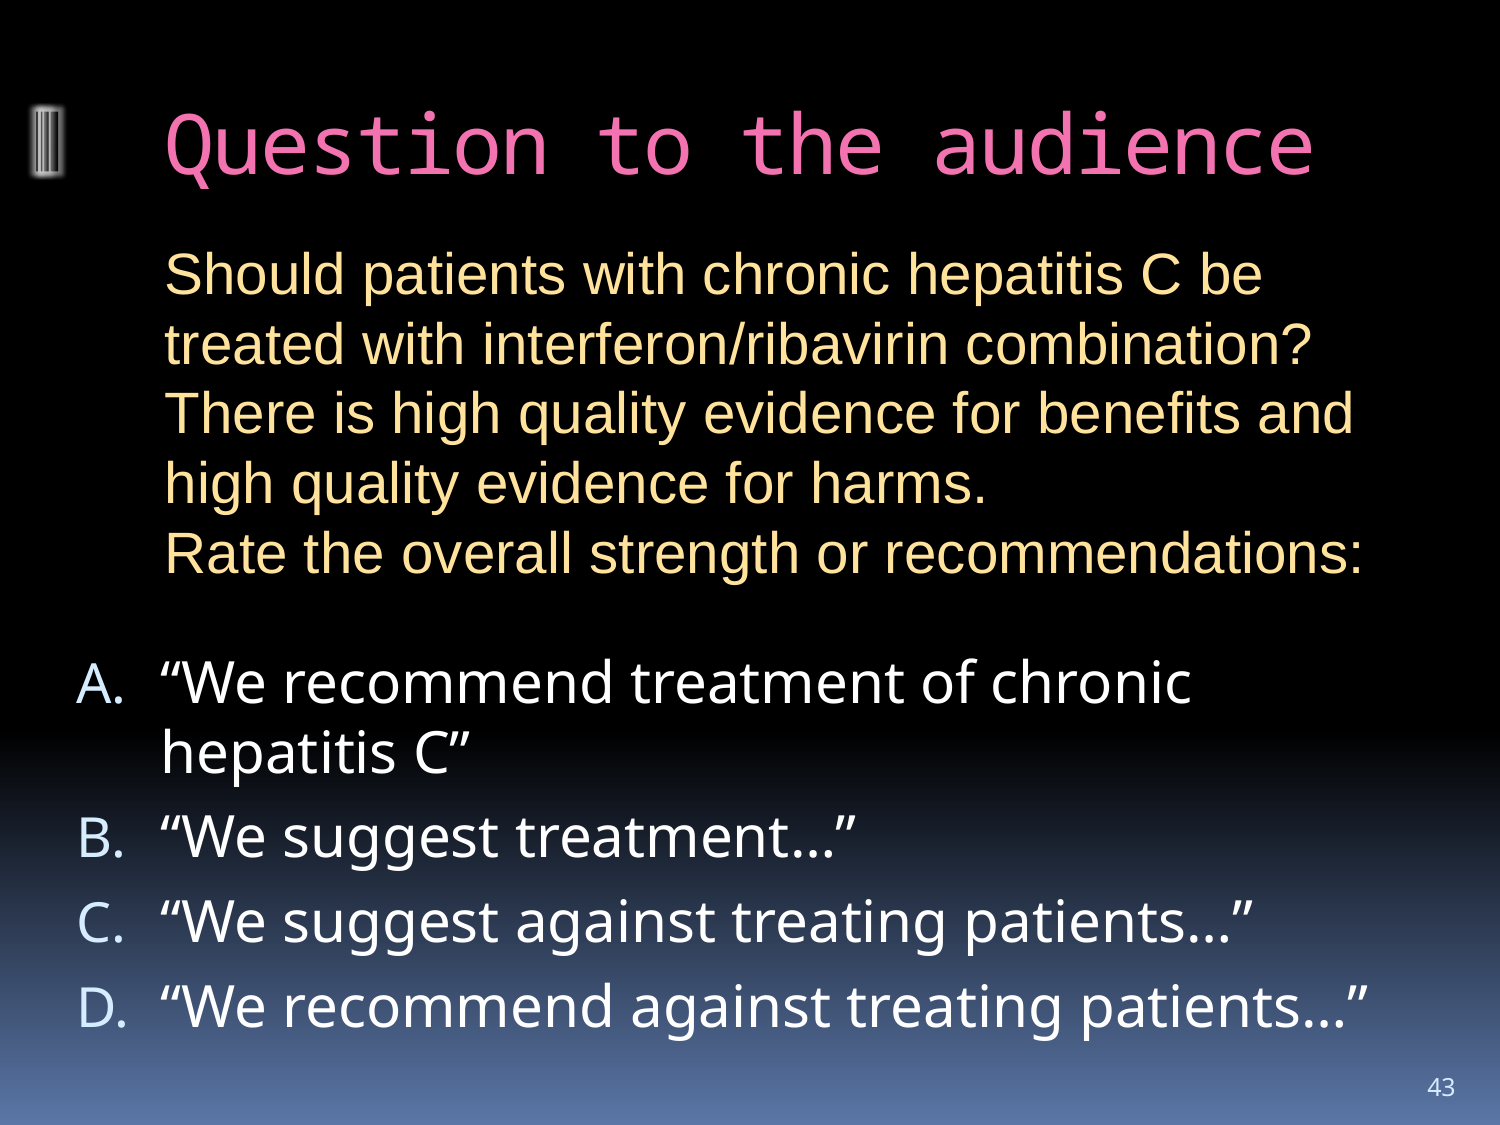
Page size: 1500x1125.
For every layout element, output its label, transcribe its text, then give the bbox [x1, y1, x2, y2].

text_box Should patients with chronic hepatitis C be treated with interferon/ribavirin combination? There is high quality evidence for benefits and high quality evidence for harms. Rate the overall strength or recommendations: [150, 228, 1475, 593]
title Question to the audience [150, 84, 1425, 228]
list “We recommend treatment of chronic hepatitis C” “We suggest treatment…” “We suggest against treating patients…” “We recommend against treating patients…” [49, 637, 1451, 1026]
slide_number 43 [1412, 1052, 1488, 1113]
